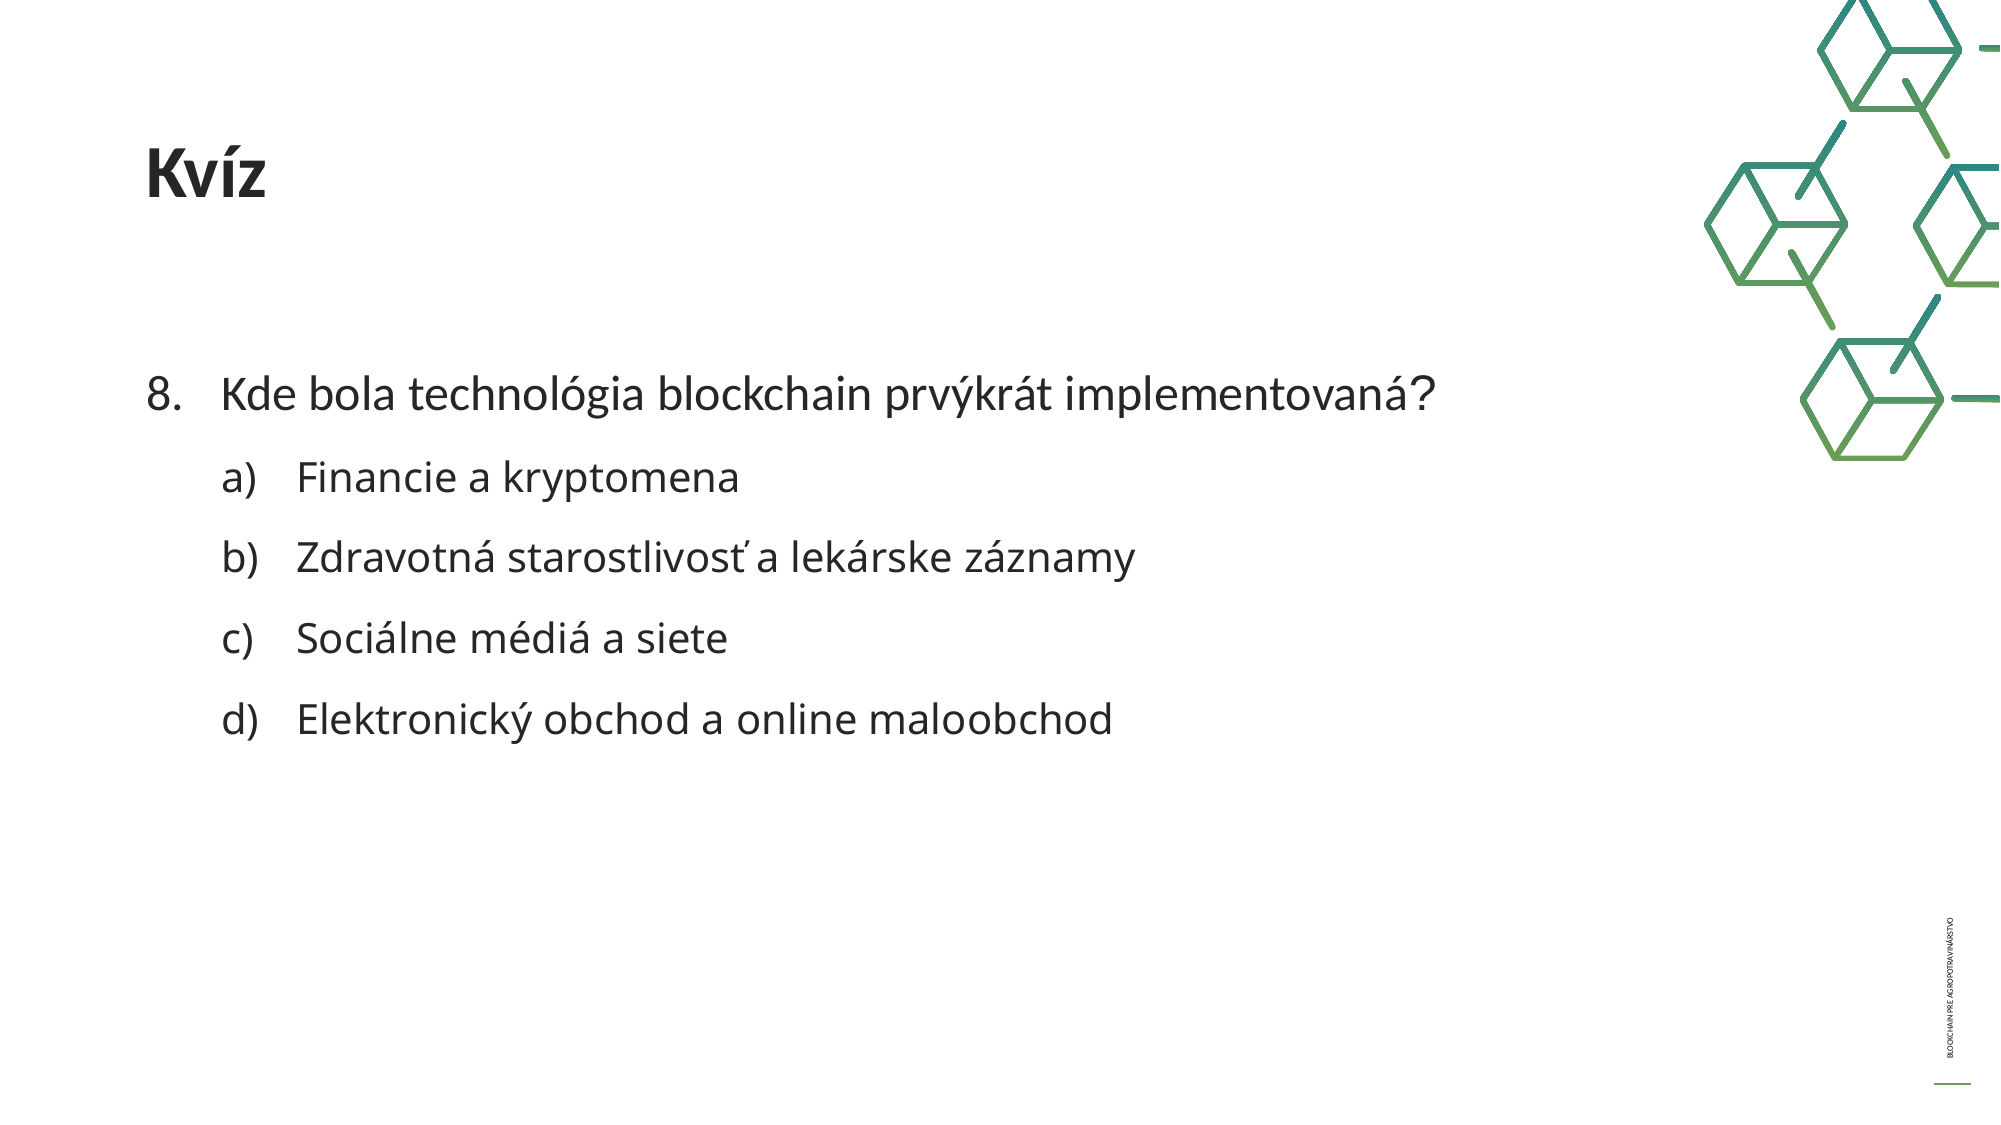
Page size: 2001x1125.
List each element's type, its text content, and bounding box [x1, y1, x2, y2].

list Kde bola technológia blockchain prvýkrát implementovaná? Financie a kryptomena Zdravotná starostlivosť a lekárske záznamy Sociálne médiá a siete Elektronický obchod a online maloobchod [130, 348, 1869, 1035]
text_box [1703, 0, 2000, 462]
list Kvíz [130, 124, 1698, 337]
